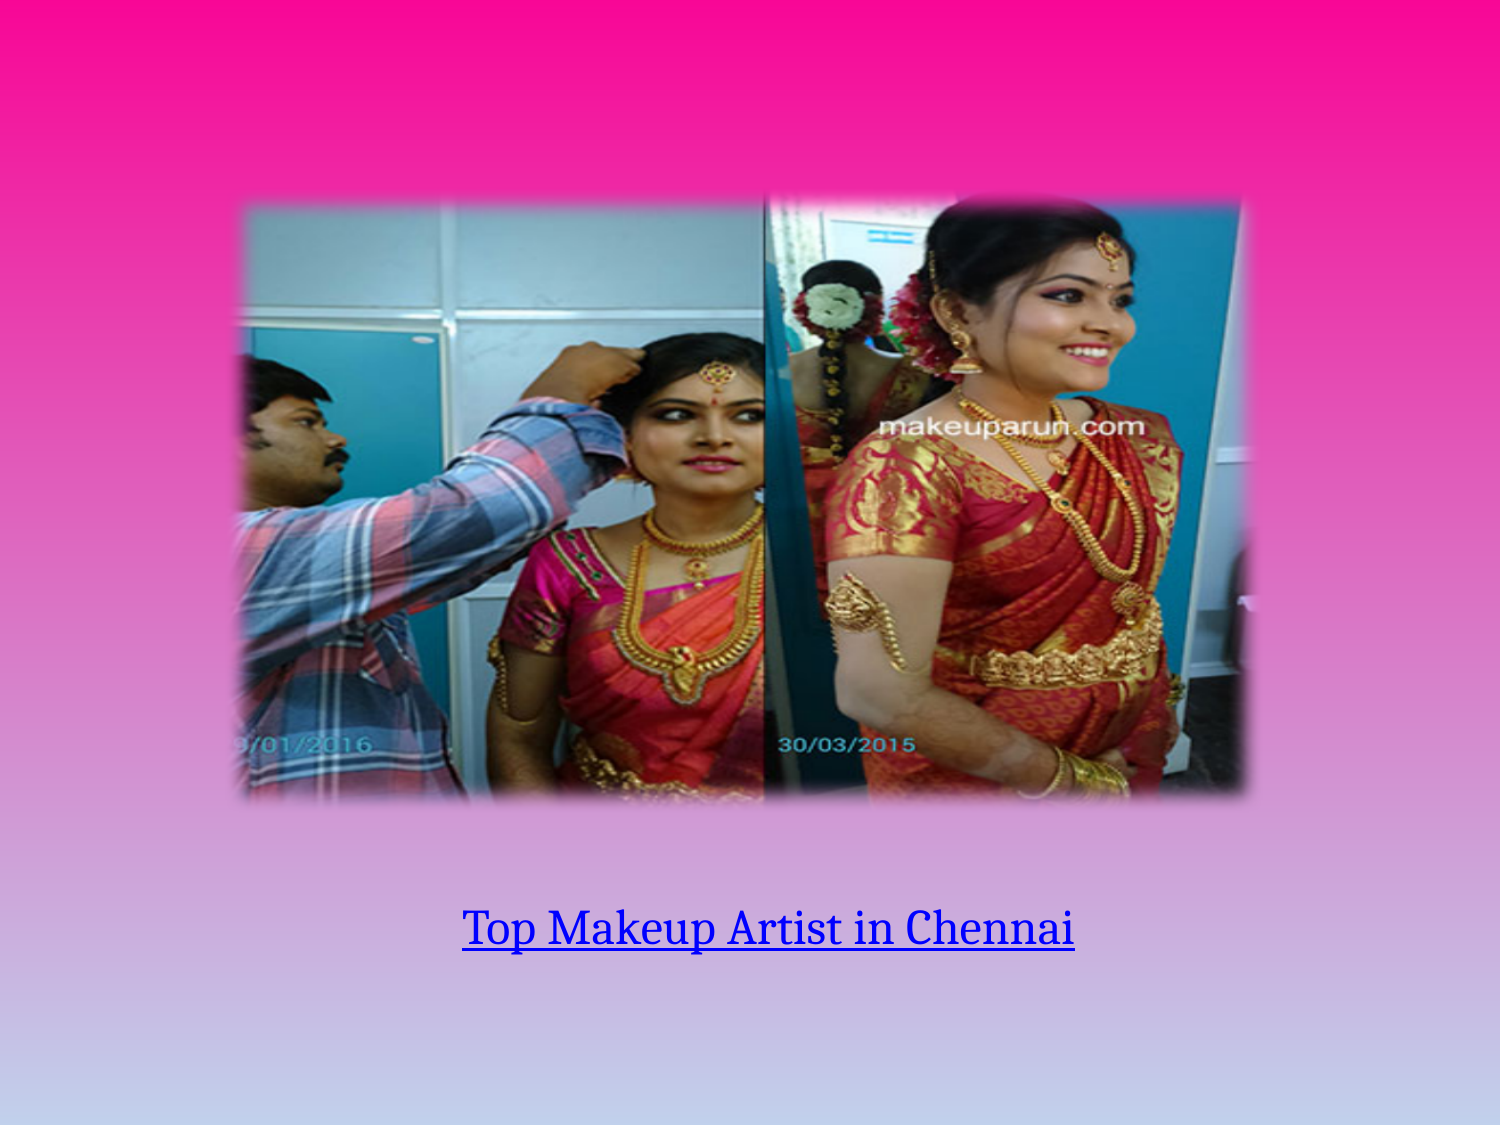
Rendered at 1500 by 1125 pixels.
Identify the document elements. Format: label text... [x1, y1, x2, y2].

picture [224, 187, 1263, 813]
text_box Top Makeup Artist in Chennai [300, 887, 1238, 963]
